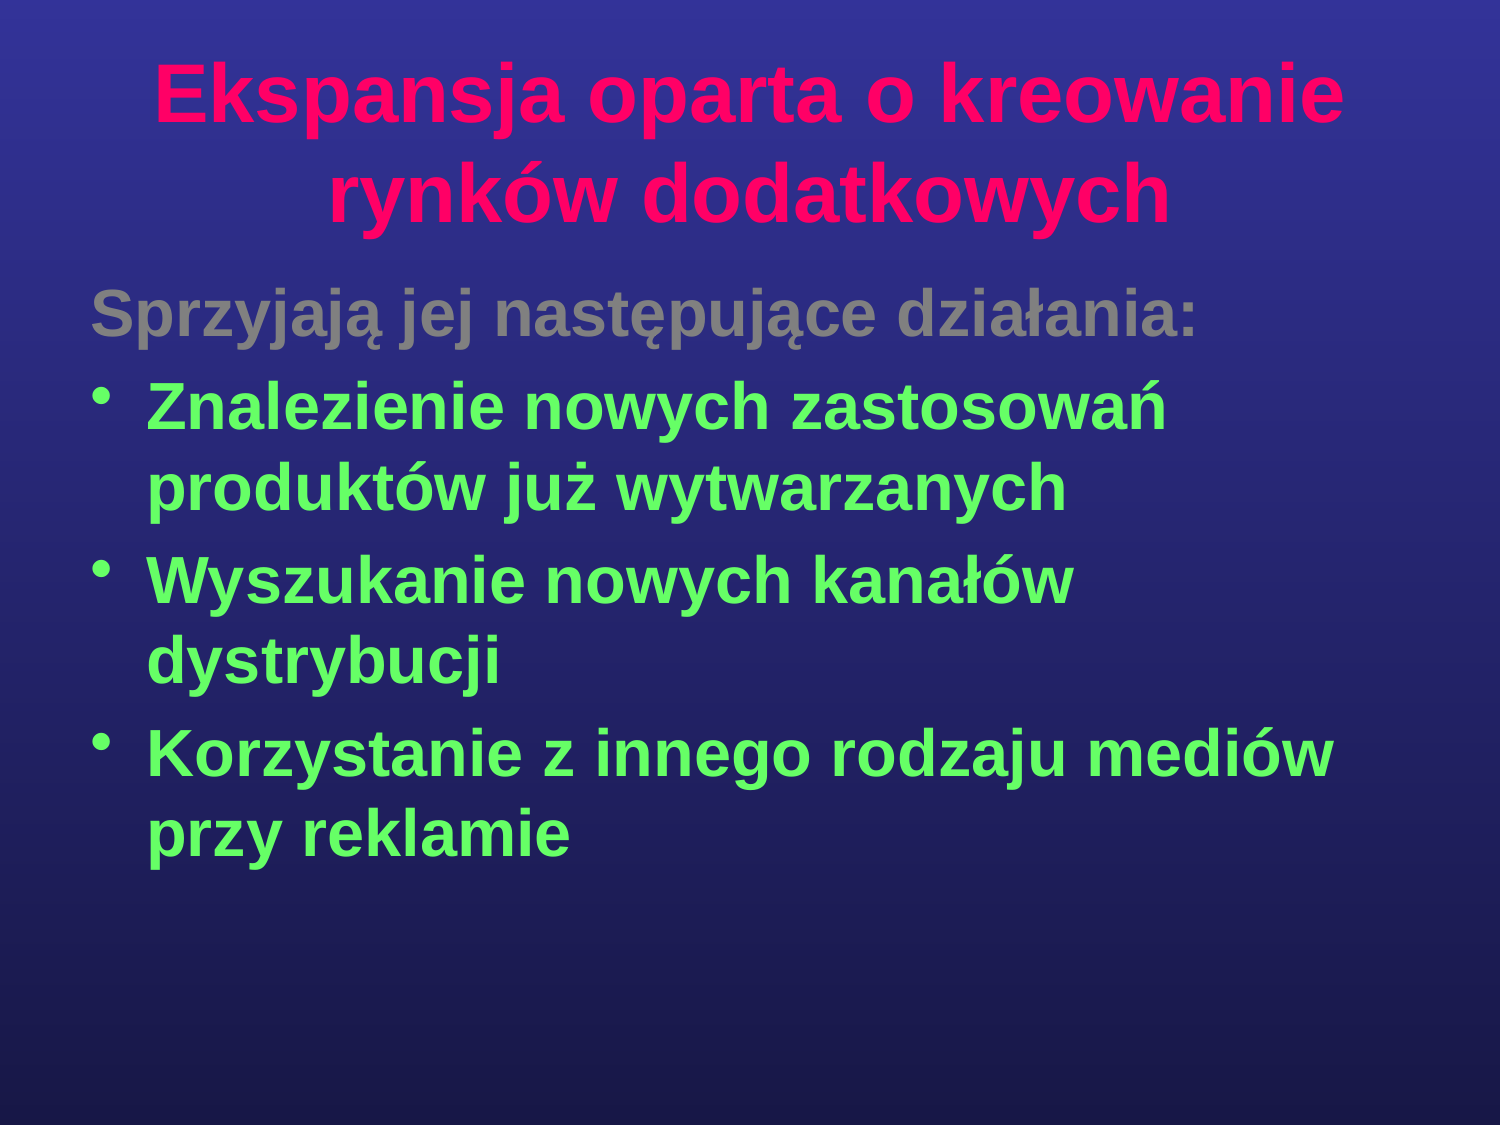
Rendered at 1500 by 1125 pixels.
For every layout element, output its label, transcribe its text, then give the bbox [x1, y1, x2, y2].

title Ekspansja oparta o kreowanie rynków dodatkowych [74, 44, 1426, 233]
list Sprzyjają jej następujące działania: Znalezienie nowych zastosowań produktów już wytwarzanych Wyszukanie nowych kanałów dystrybucji Korzystanie z innego rodzaju mediów przy reklamie [74, 262, 1426, 1006]
